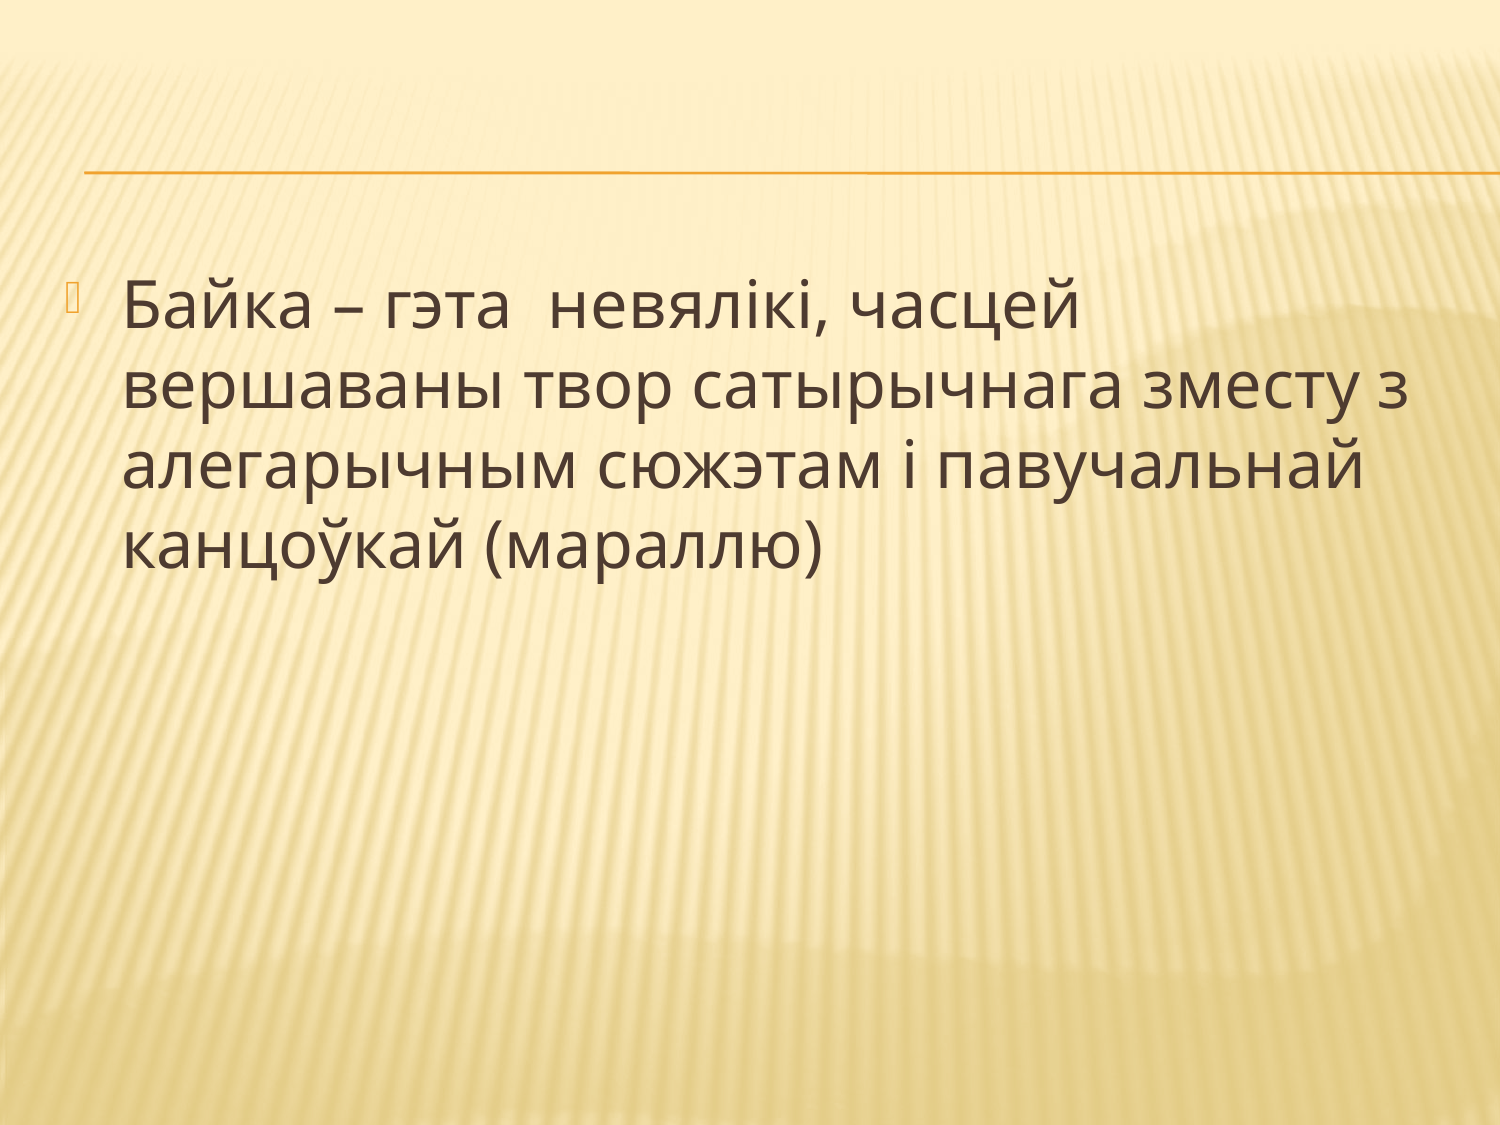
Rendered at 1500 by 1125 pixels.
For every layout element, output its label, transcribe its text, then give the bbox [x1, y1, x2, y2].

list Байка – гэта невялікі, часцей вершаваны твор сатырычнага зместу з алегарычным сюжэтам і павучальнай канцоўкай (мараллю) [50, 254, 1475, 998]
